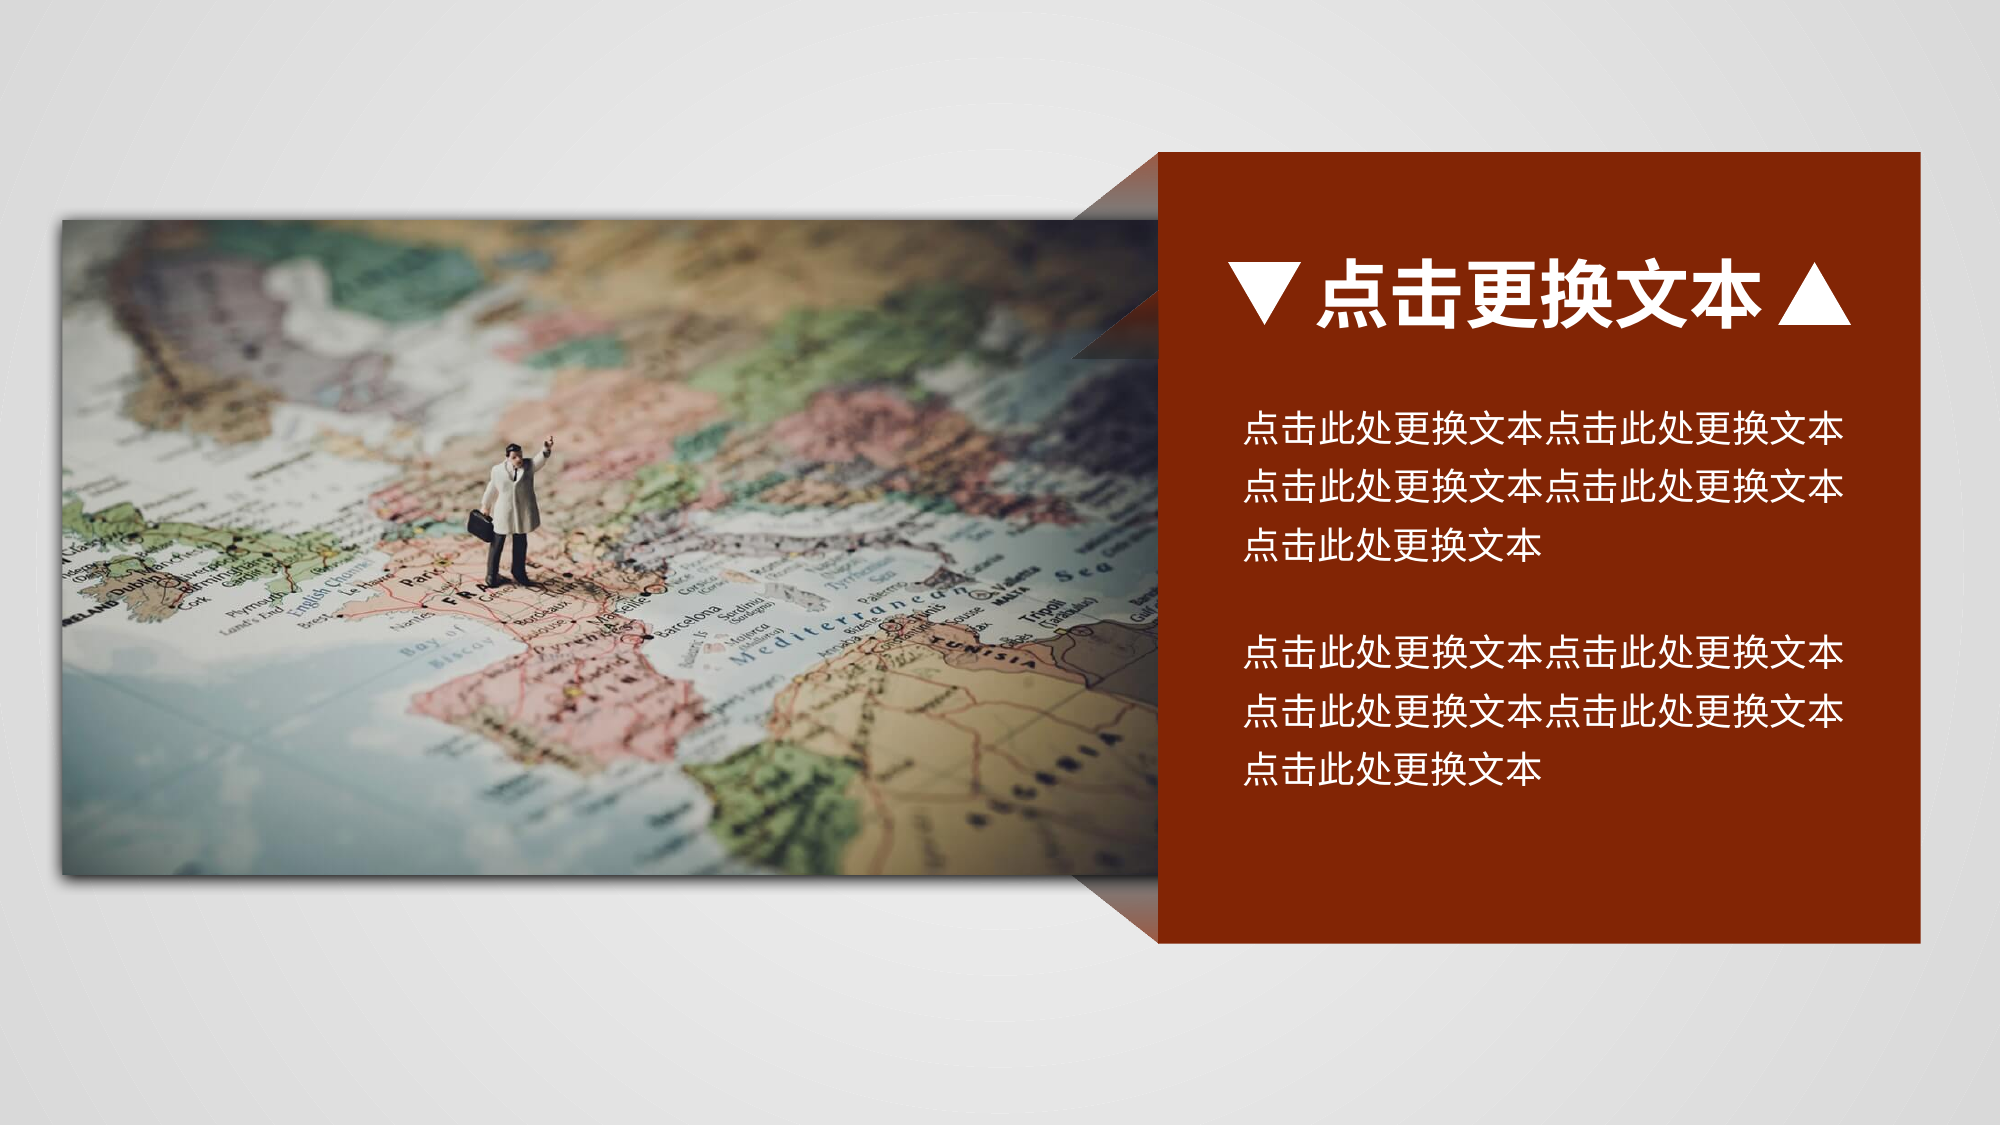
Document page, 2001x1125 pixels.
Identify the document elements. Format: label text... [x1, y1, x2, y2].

text_box [1092, 893, 1157, 944]
text_box 点击此处更换文本点击此处更换文本点击此处更换文本点击此处更换文本点击此处更换文本 [1228, 608, 1860, 799]
picture [62, 220, 1226, 875]
text_box [1084, 149, 1160, 209]
text_box [1776, 260, 1853, 327]
text_box 点击此处更换文本点击此处更换文本点击此处更换文本点击此处更换文本点击此处更换文本 [1228, 383, 1860, 575]
text_box 点击更换文本 [1299, 240, 1780, 346]
text_box [1157, 151, 1922, 945]
text_box [1226, 261, 1303, 327]
